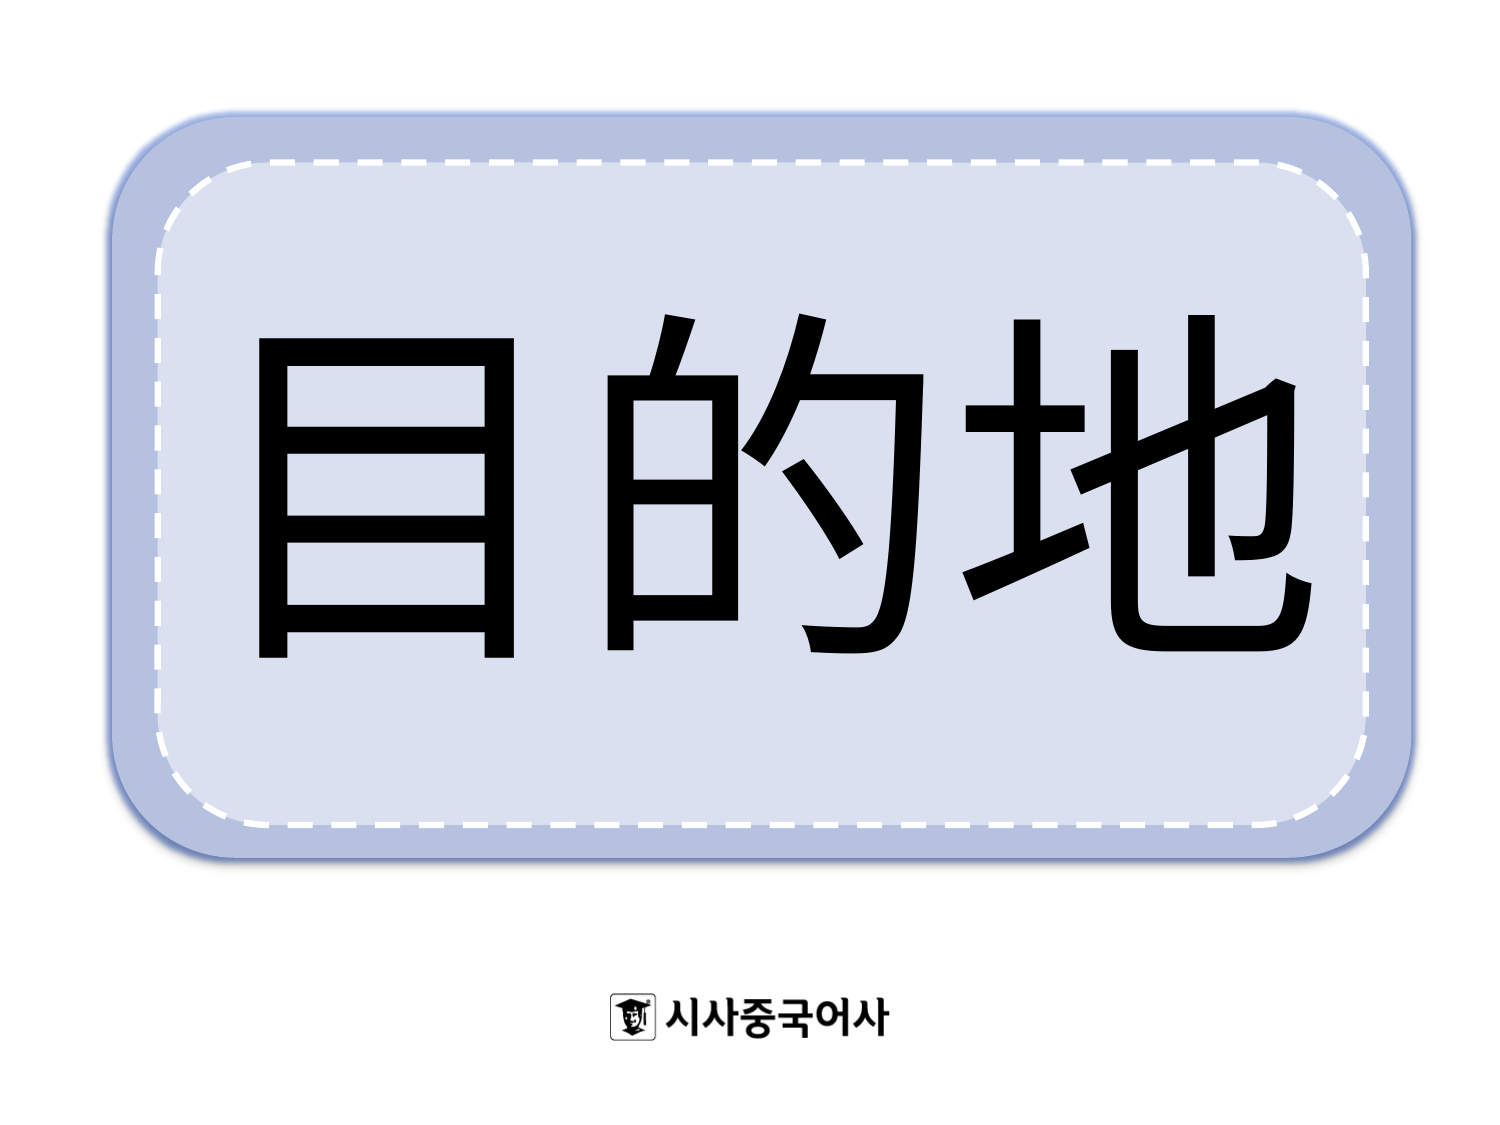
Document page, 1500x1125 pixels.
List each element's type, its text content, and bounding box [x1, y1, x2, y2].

picture [602, 987, 898, 1047]
text_box 目的地 [159, 149, 1368, 812]
